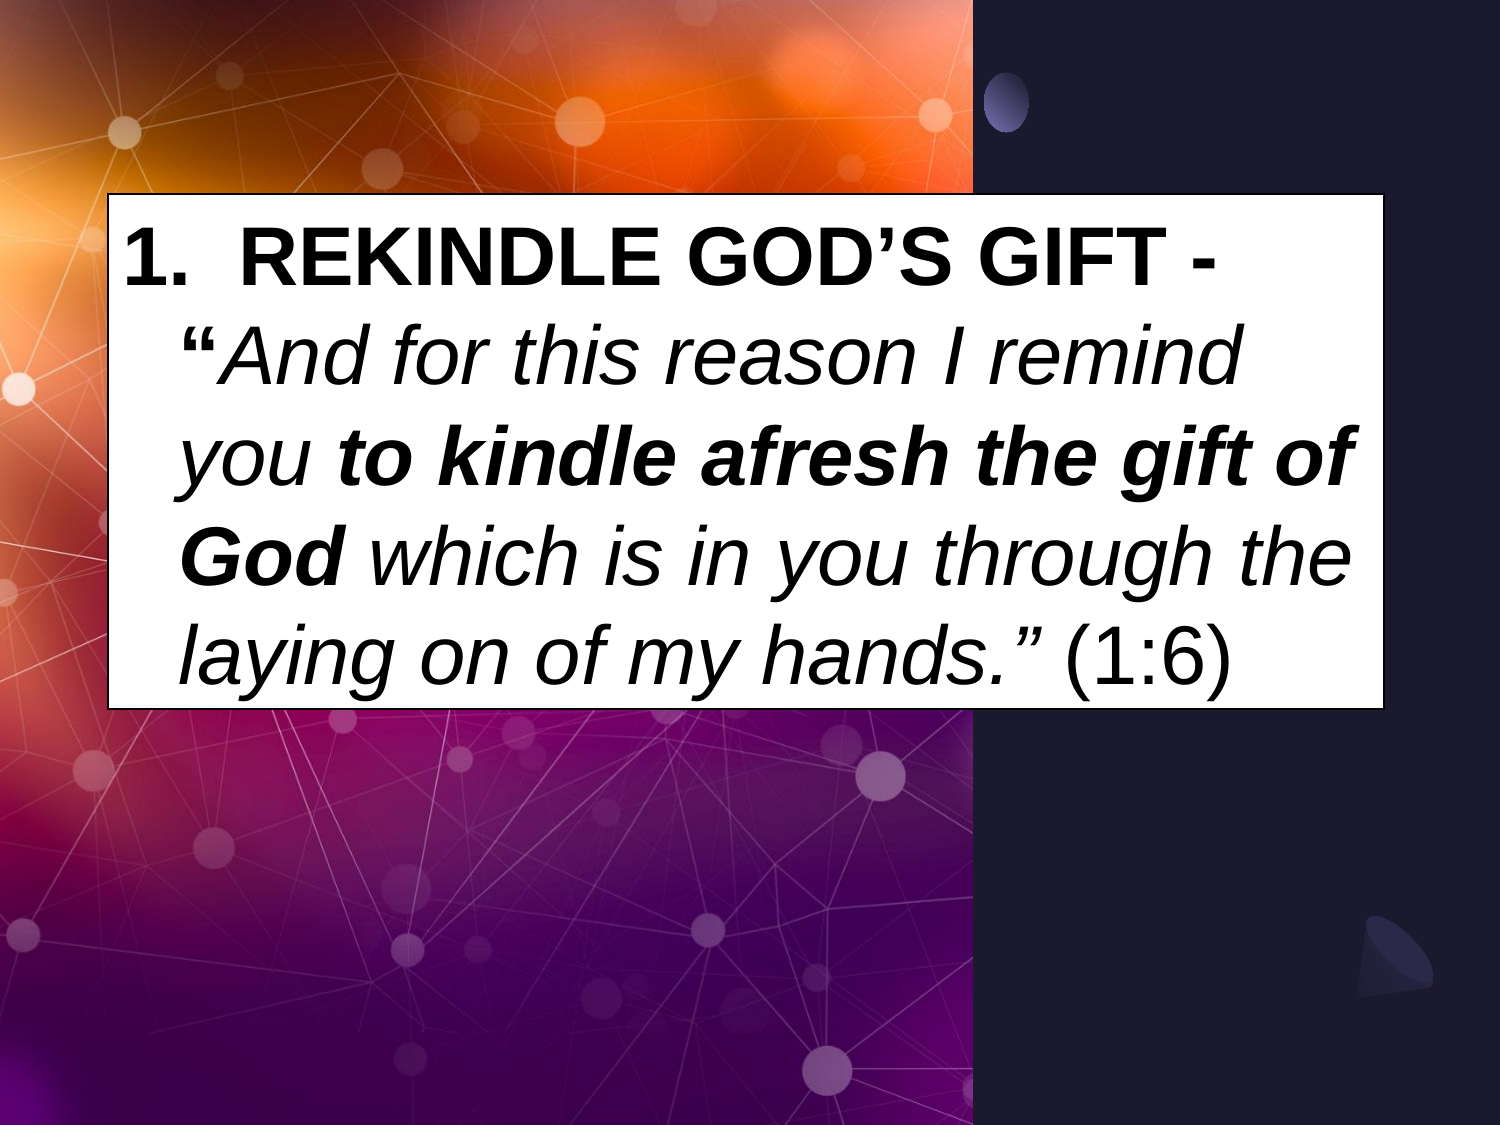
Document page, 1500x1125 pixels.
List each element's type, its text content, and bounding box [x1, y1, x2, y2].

picture [0, 0, 973, 1125]
text_box REKINDLE GOD’S GIFT - “And for this reason I remind you to kindle afresh the gift of God which is in you through the laying on of my hands.” (1:6) [973, 193, 1385, 710]
